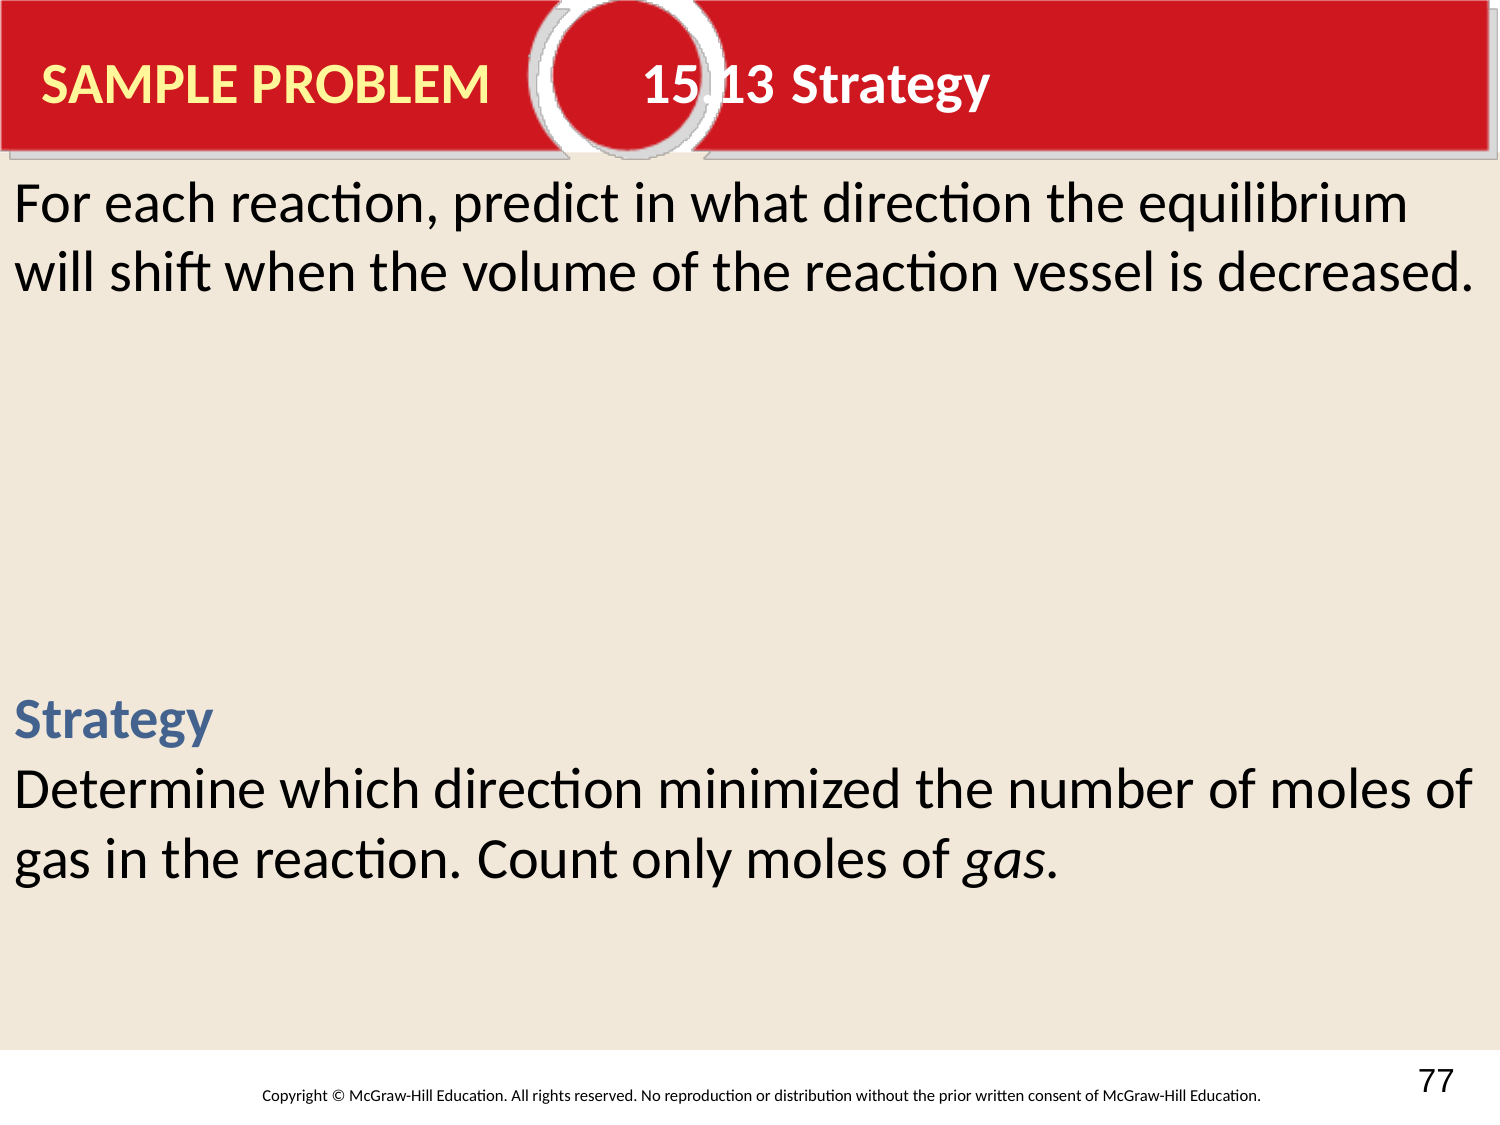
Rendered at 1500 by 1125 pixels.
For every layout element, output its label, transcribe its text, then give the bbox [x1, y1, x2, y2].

picture [0, 0, 1500, 162]
title SAMPLE PROBLEM 15.13 Strategy [26, 37, 1475, 125]
